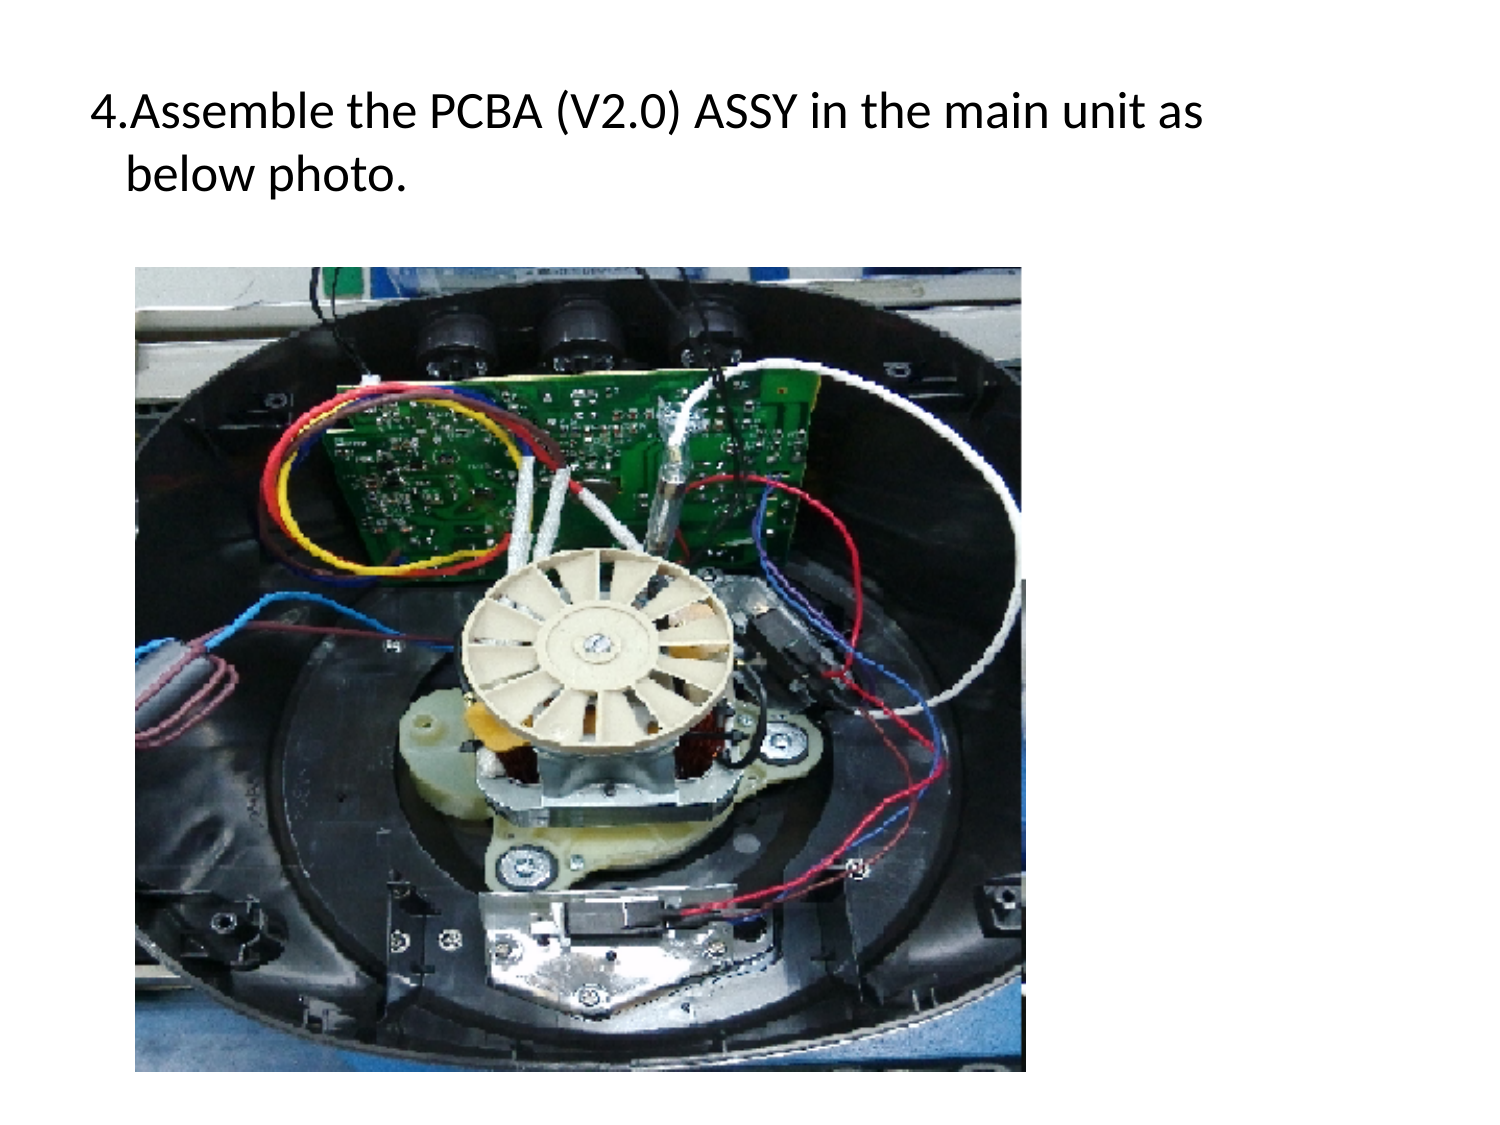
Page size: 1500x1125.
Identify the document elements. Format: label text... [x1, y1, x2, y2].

picture [135, 266, 1026, 1072]
title 4.Assemble the PCBA (V2.0) ASSY in the main unit as below photo. [75, 45, 1425, 233]
